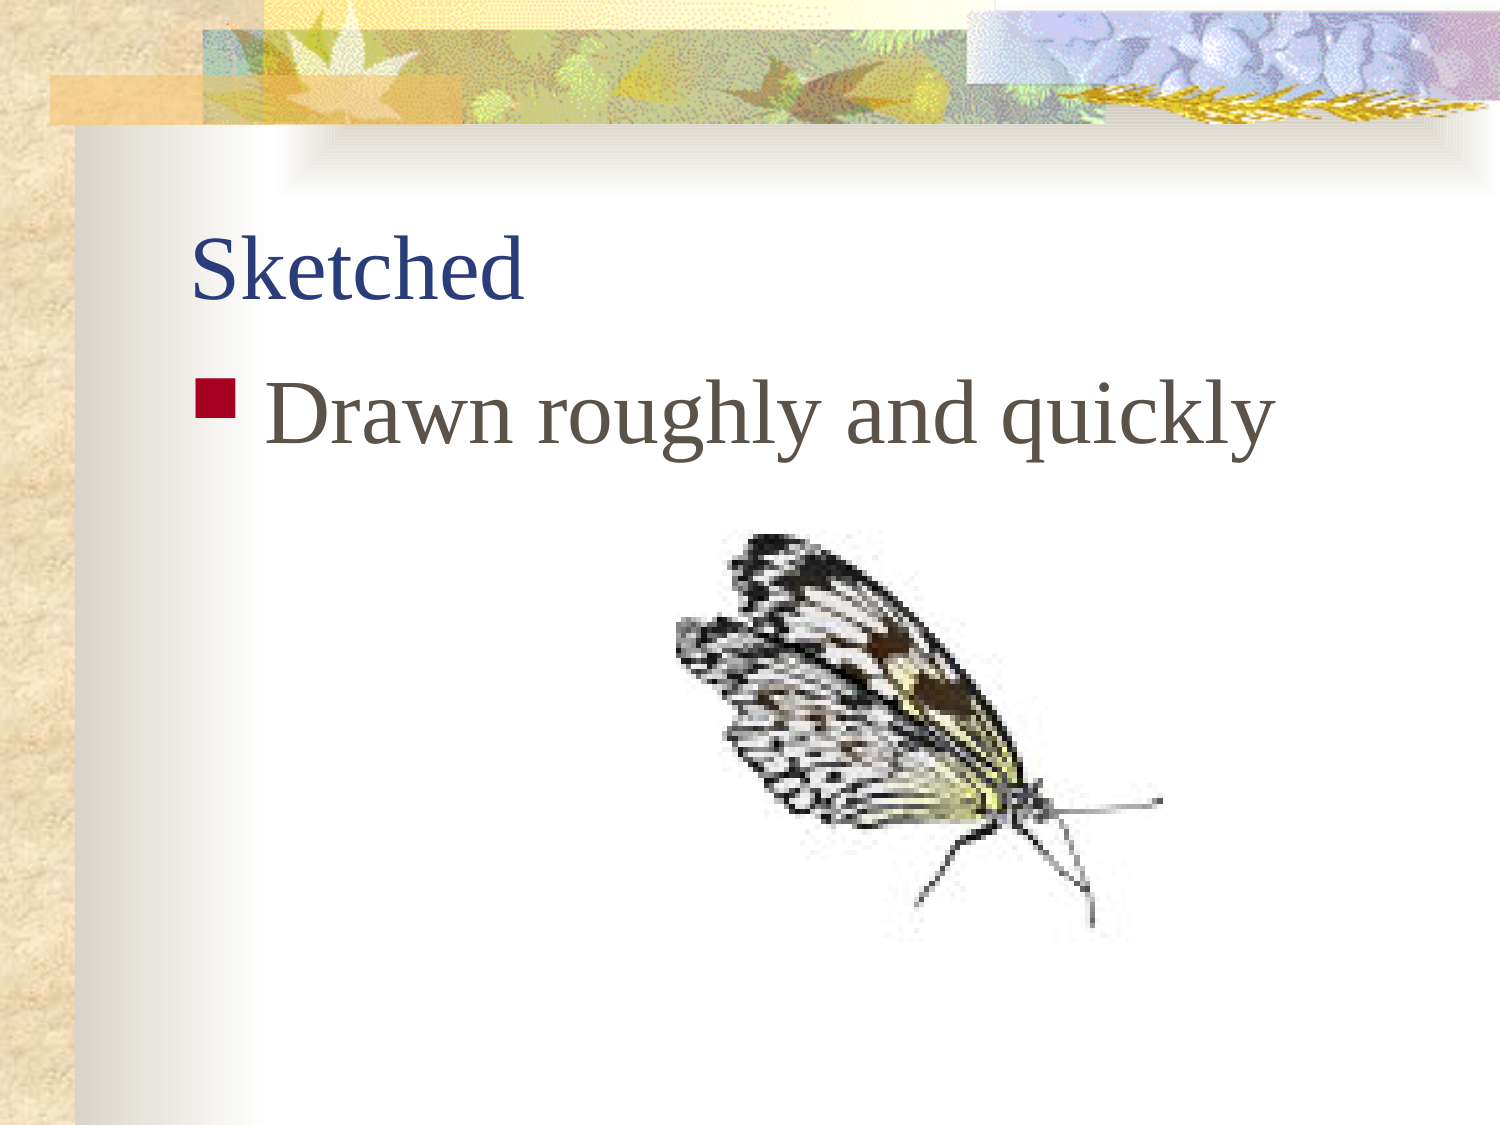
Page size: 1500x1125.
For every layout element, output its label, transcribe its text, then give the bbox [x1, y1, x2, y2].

title Sketched [174, 137, 1451, 326]
list Drawn roughly and quickly [174, 344, 1451, 1020]
picture [676, 488, 1163, 975]
picture [0, 0, 1500, 1125]
